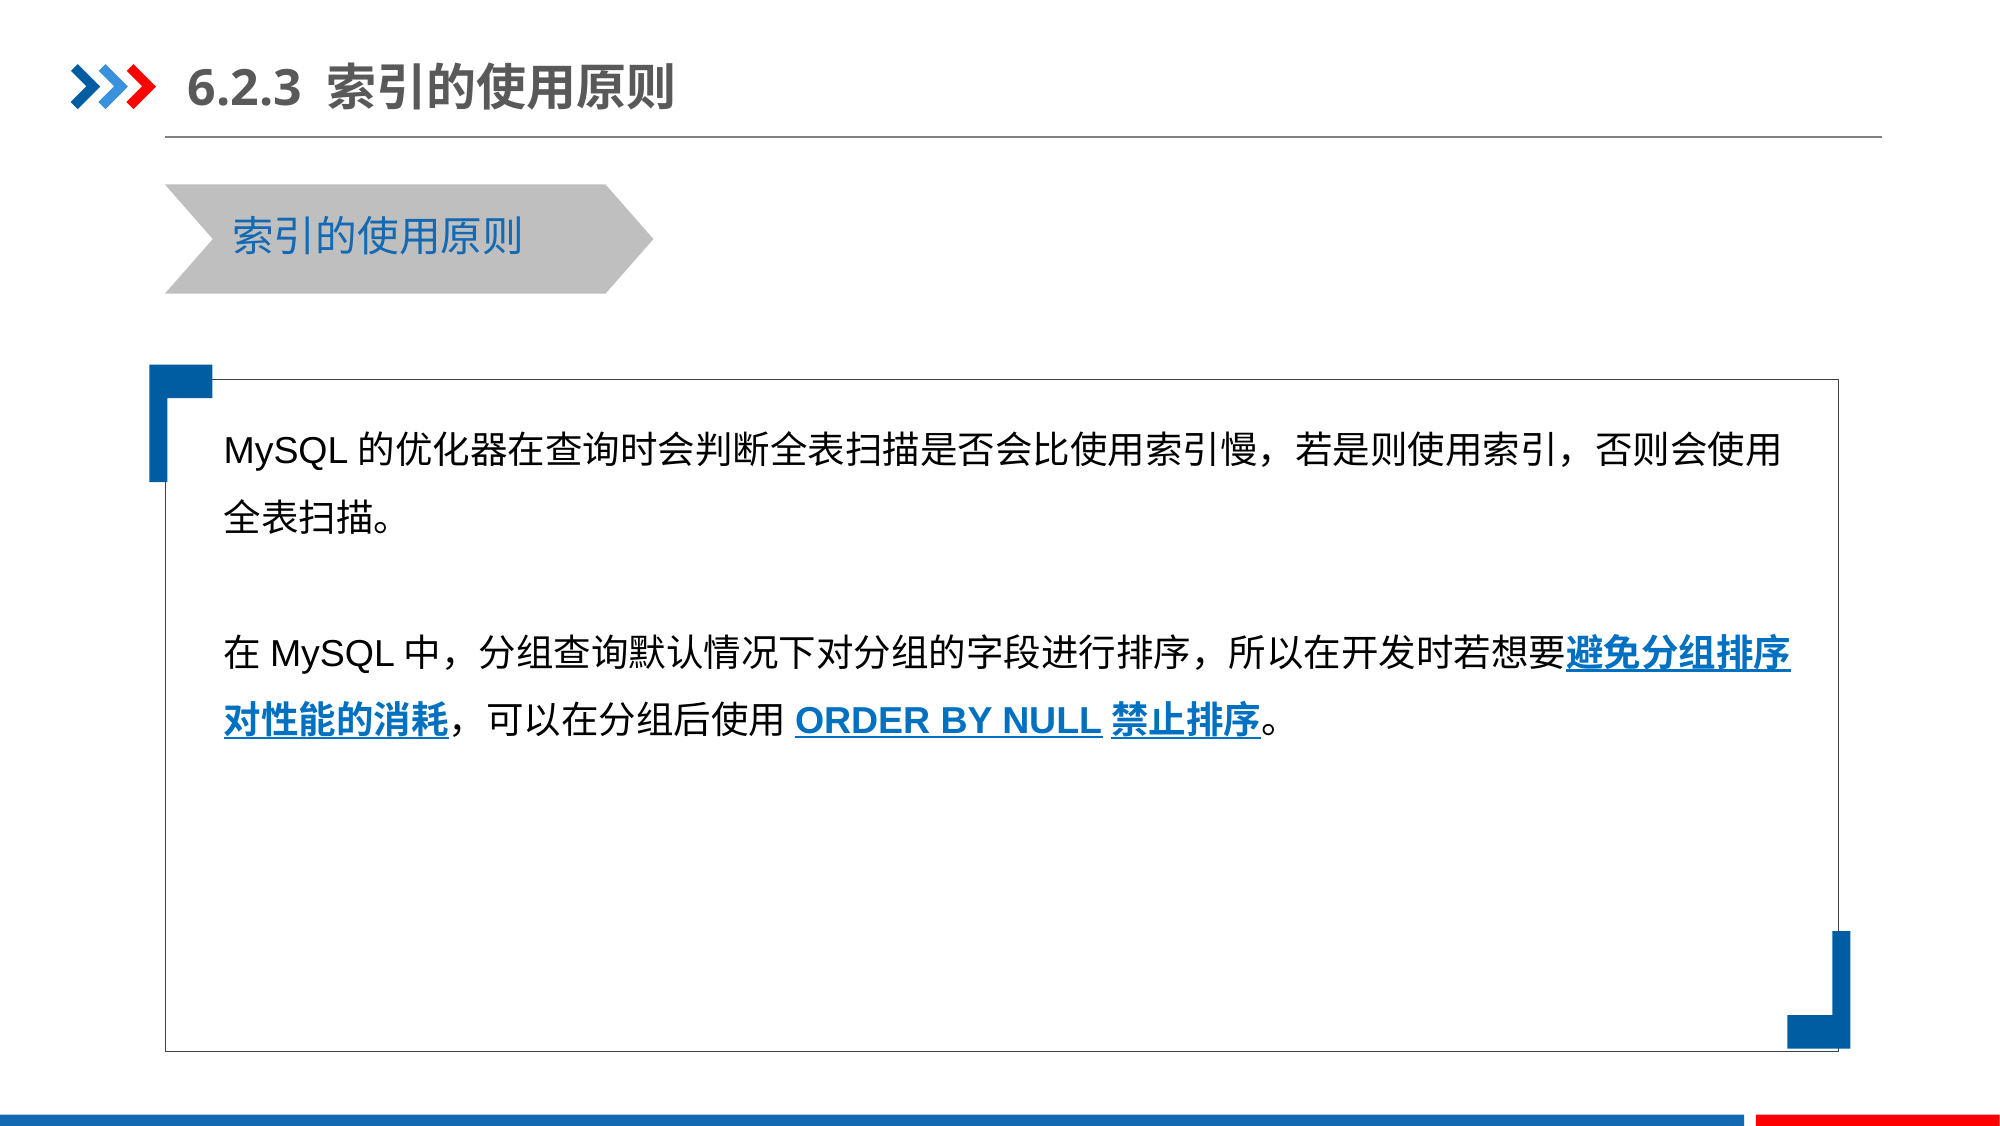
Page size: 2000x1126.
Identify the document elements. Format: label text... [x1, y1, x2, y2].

text_box 索引的使用原则 [217, 202, 539, 317]
text_box [1785, 929, 1852, 1051]
text_box [163, 378, 1841, 1053]
text_box [147, 363, 215, 484]
text_box 6.2.3 索引的使用原则 [187, 43, 827, 127]
text_box [164, 184, 654, 294]
